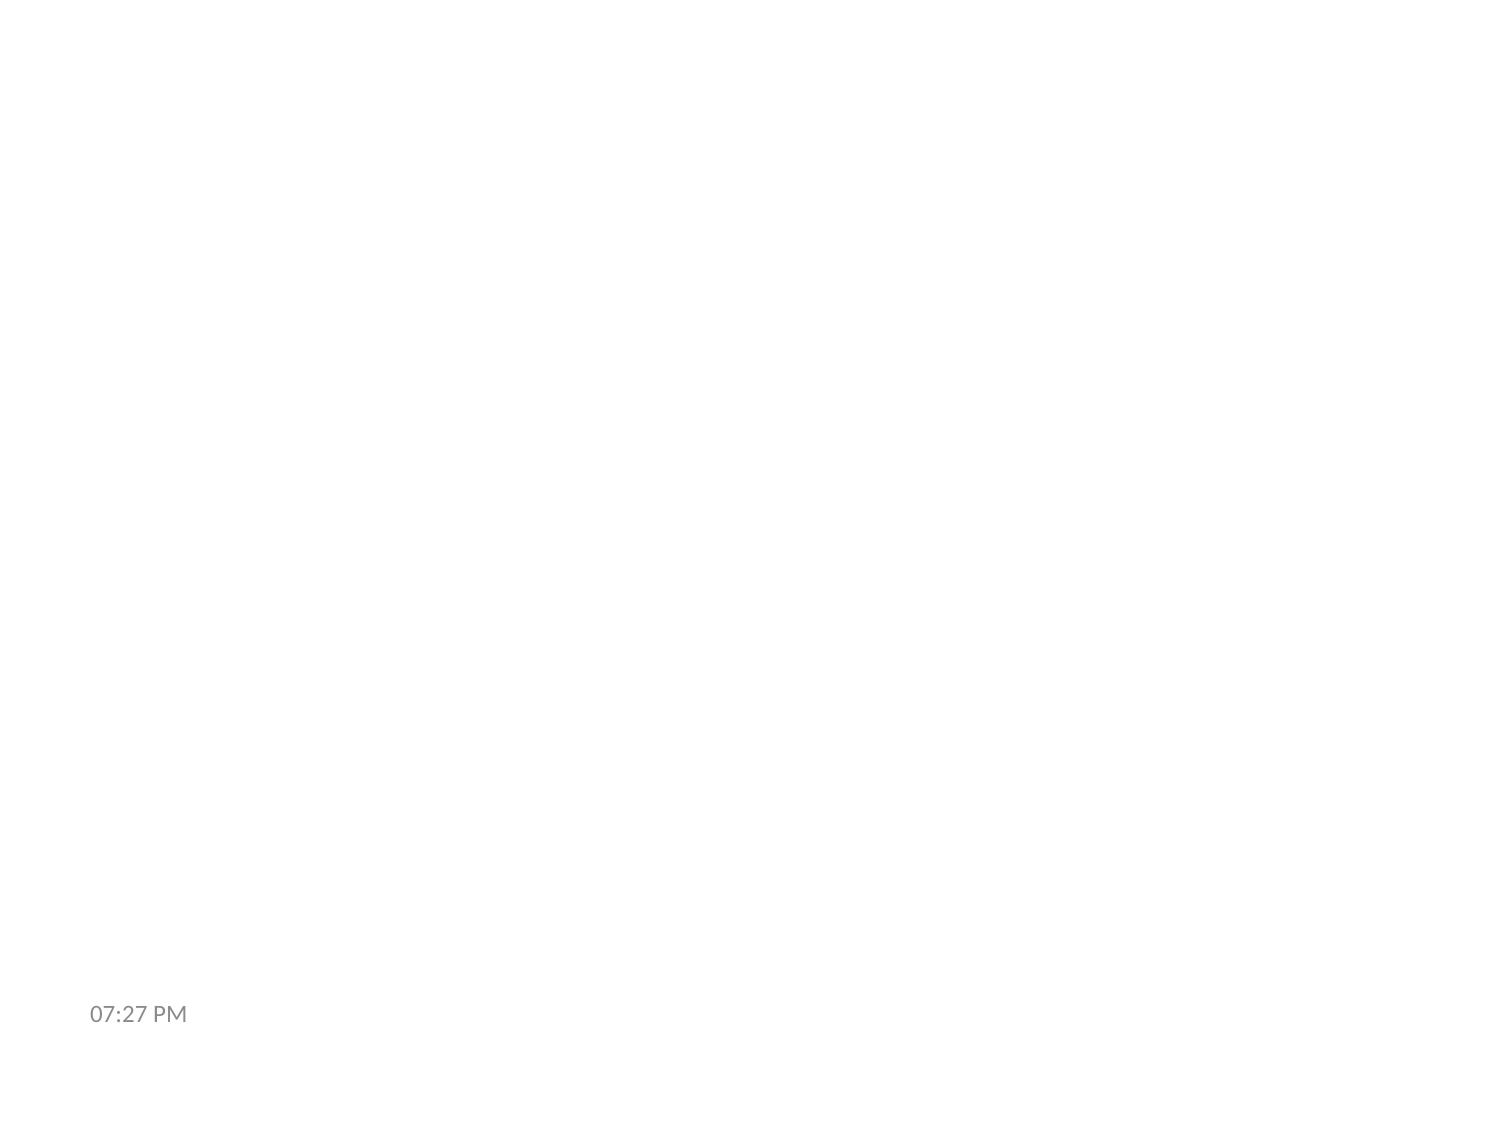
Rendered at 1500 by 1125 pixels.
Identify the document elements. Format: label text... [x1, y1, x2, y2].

text_box 3:35 PM [75, 982, 425, 1043]
